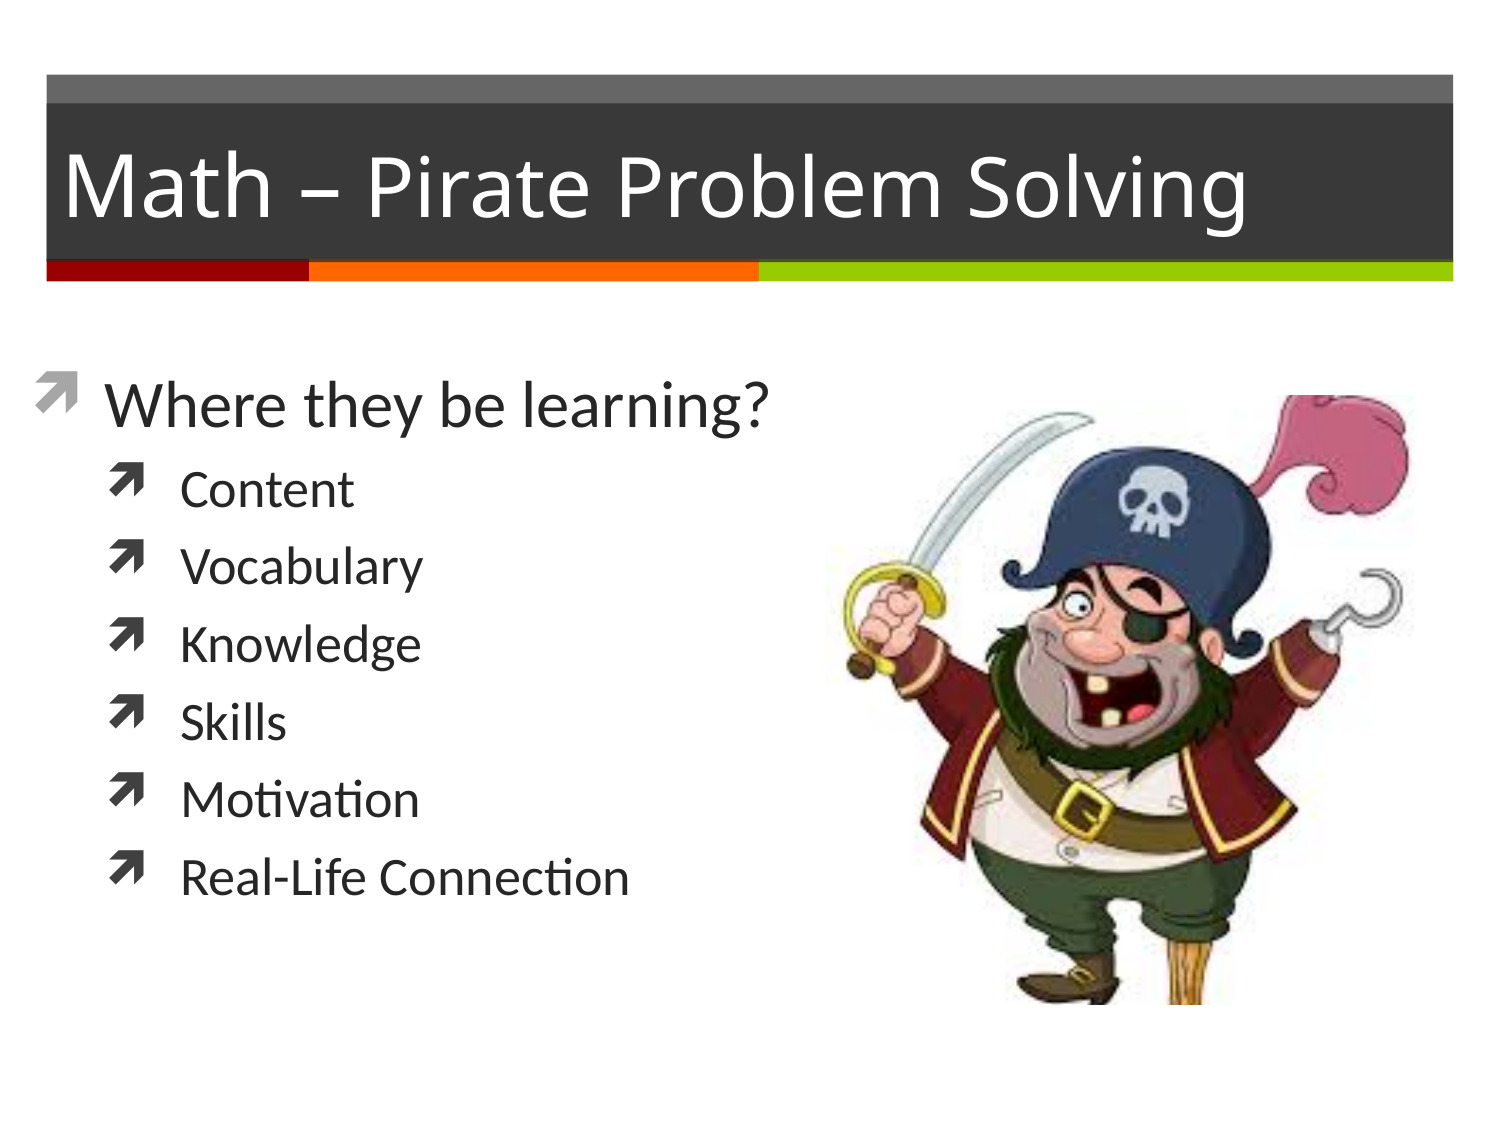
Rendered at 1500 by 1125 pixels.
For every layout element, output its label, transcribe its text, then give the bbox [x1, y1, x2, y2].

title Math – Pirate Problem Solving [46, 103, 1454, 263]
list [825, 394, 1430, 1006]
list Where they be learning? Content Vocabulary Knowledge Skills Motivation Real-Life Connection [15, 352, 791, 1057]
